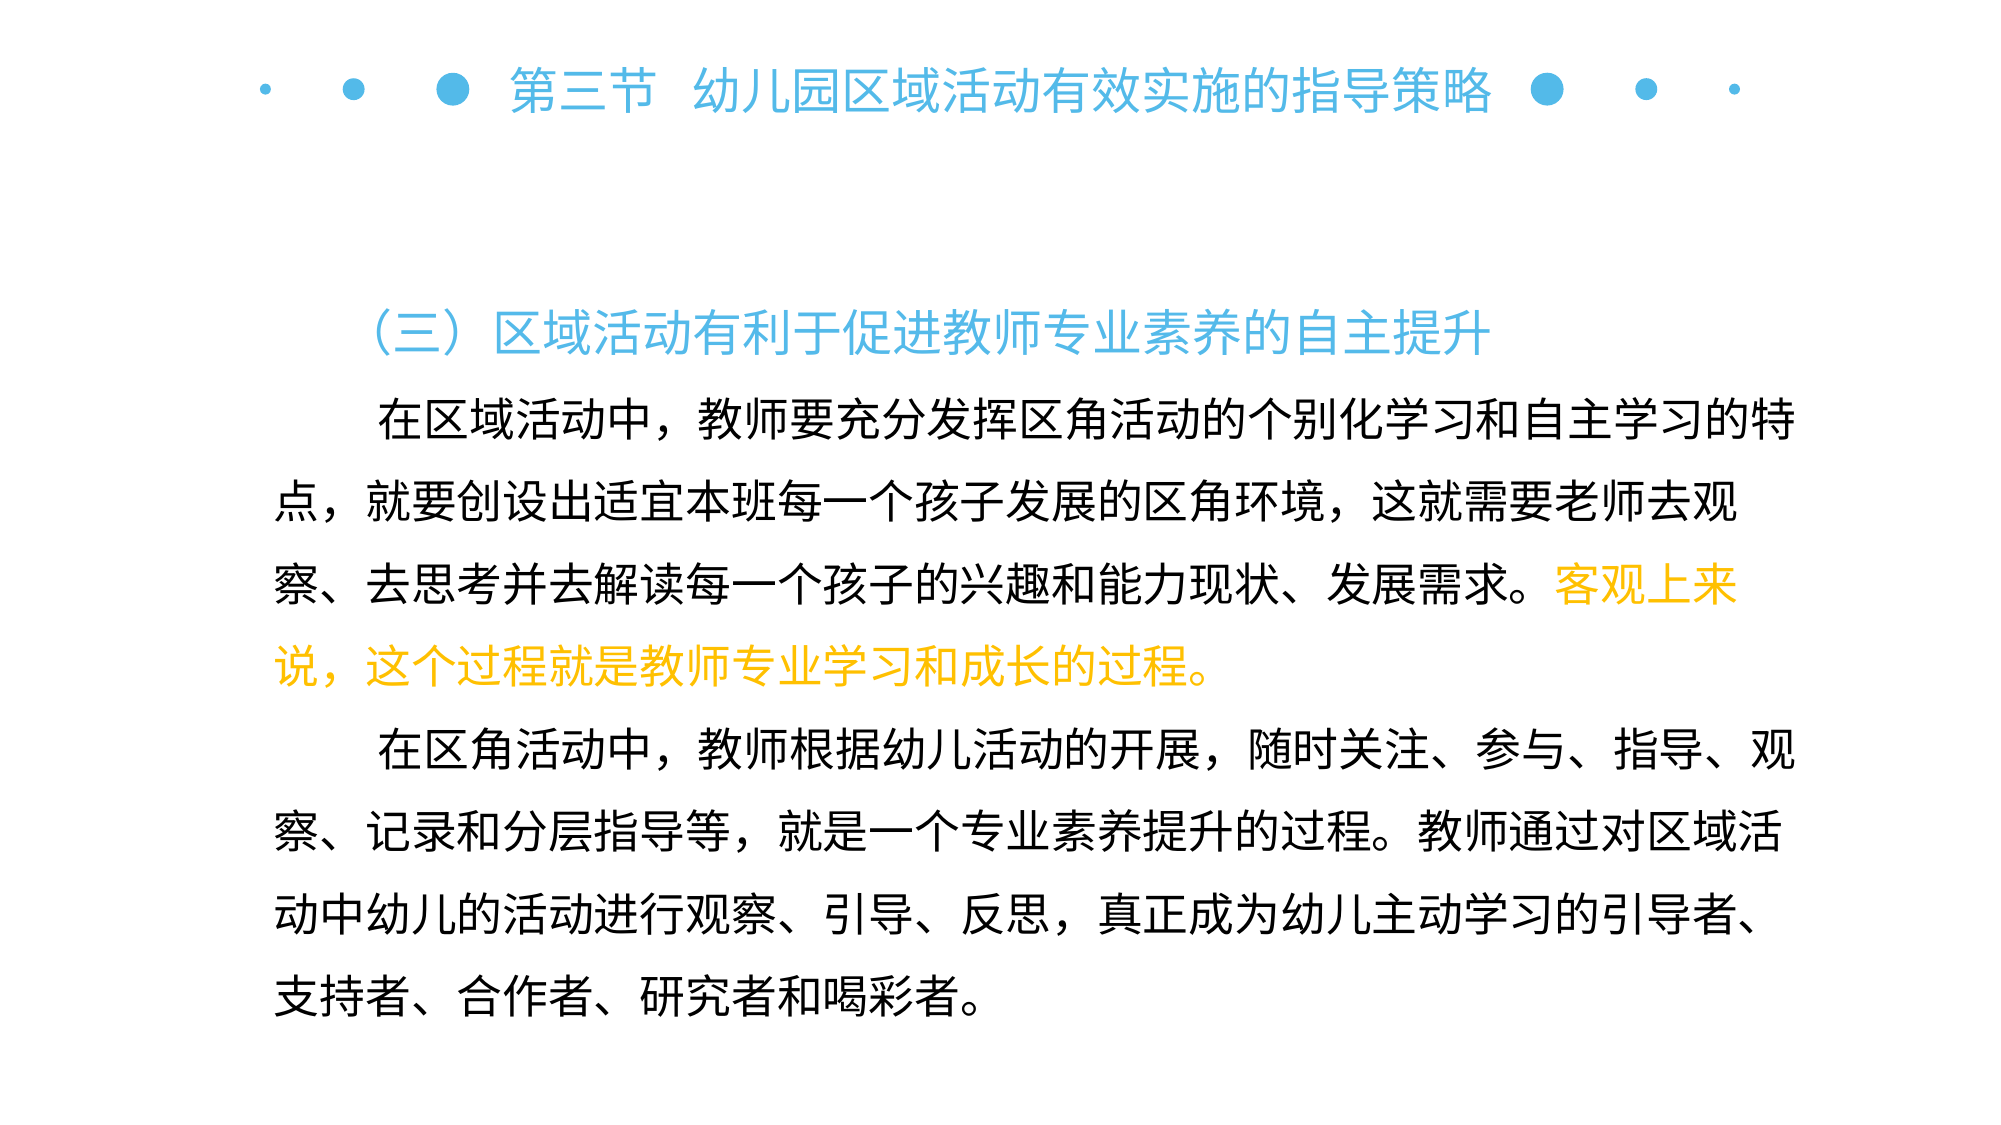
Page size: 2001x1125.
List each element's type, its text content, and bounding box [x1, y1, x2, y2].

text_box [436, 72, 470, 106]
text_box [1635, 78, 1658, 101]
text_box [342, 78, 365, 101]
text_box 在区域活动中，教师要充分发挥区角活动的个别化学习和自主学习的特点，就要创设出适宜本班每一个孩子发展的区角环境，这就需要老师去观察、去思考并去解读每一个孩子的兴趣和能力现状、发展需求。客观上来说，这个过程就是教师专业学习和成长的过程。 在区角活动中，教师根据幼儿活动的开展，随时关注、参与、指导、观察、记录和分层指导等，就是一个专业素养提升的过程。教师通过对区域活动中幼儿的活动进行观察、引导、反思，真正成为幼儿主动学习的引导者、支持者、合作者、研究者和喝彩者。 [266, 355, 1813, 1030]
text_box [1530, 72, 1564, 106]
text_box [259, 83, 271, 95]
text_box 第三节 幼儿园区域活动有效实施的指导策略 [500, 51, 1500, 127]
text_box （三）区域活动有利于促进教师专业素养的自主提升 [335, 263, 1501, 369]
text_box [1729, 83, 1741, 95]
